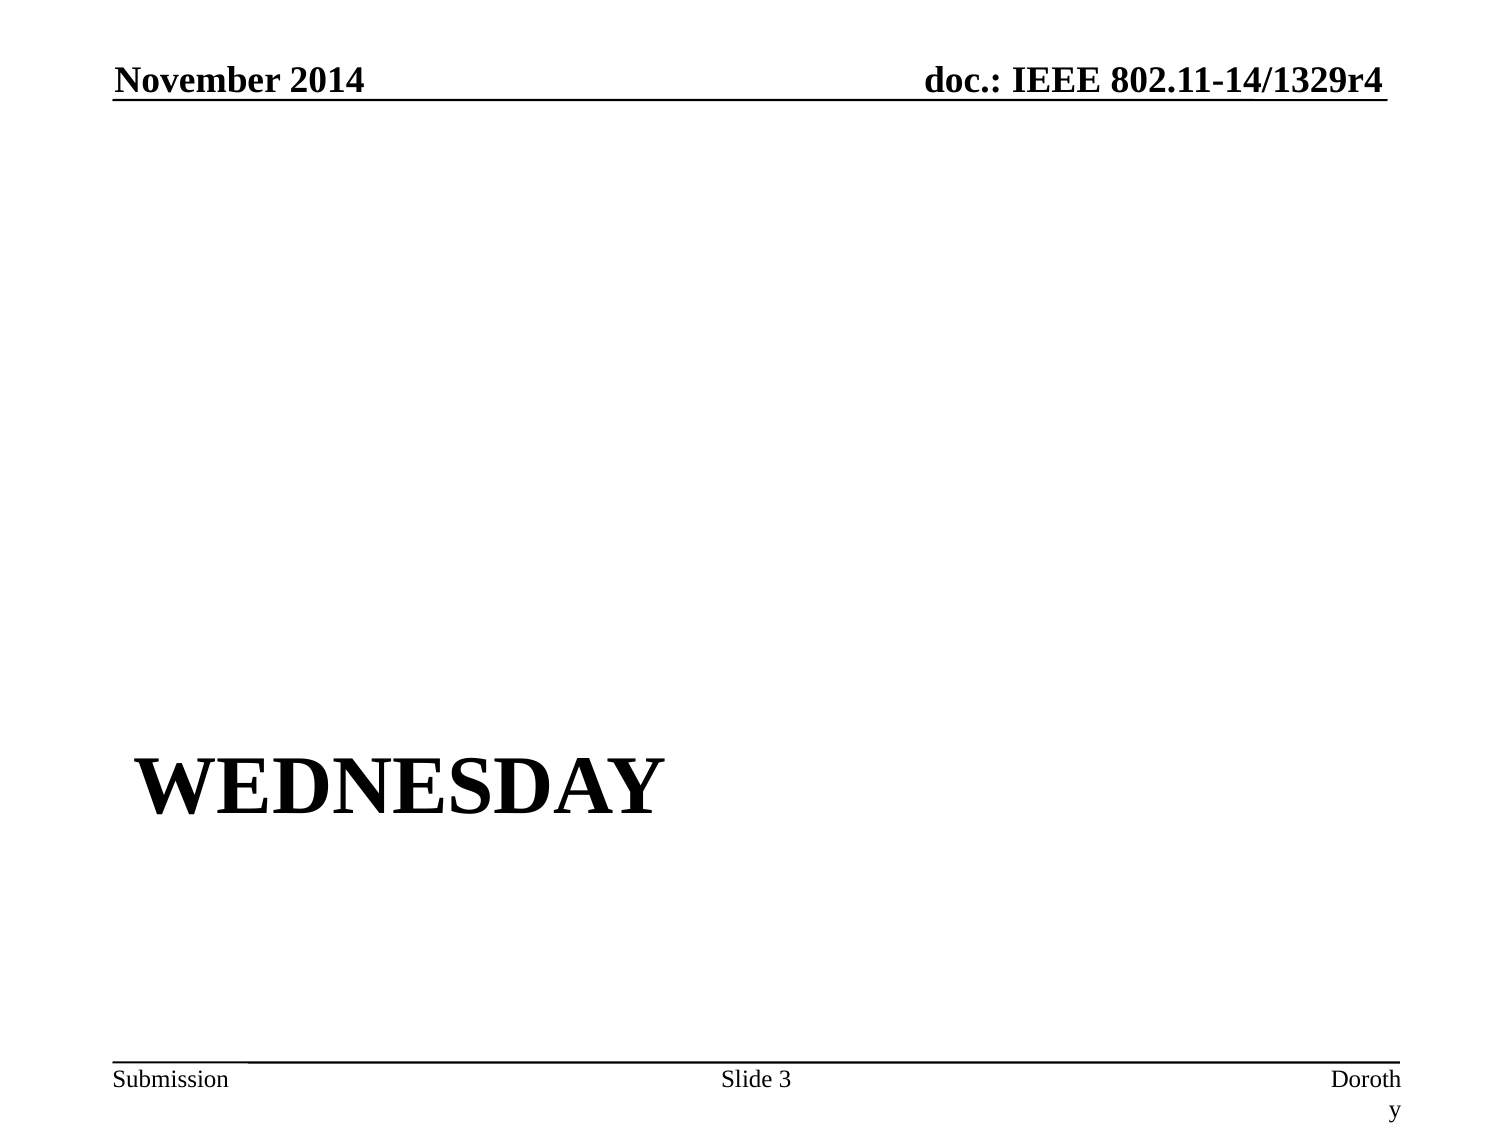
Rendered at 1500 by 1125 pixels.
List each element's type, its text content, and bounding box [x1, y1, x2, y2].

footer Dorothy Stanley, Aruba Networks [1324, 1061, 1402, 1093]
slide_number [114, 54, 374, 101]
title Wednesday [118, 722, 1394, 947]
slide_number Slide 3 [712, 1061, 800, 1093]
